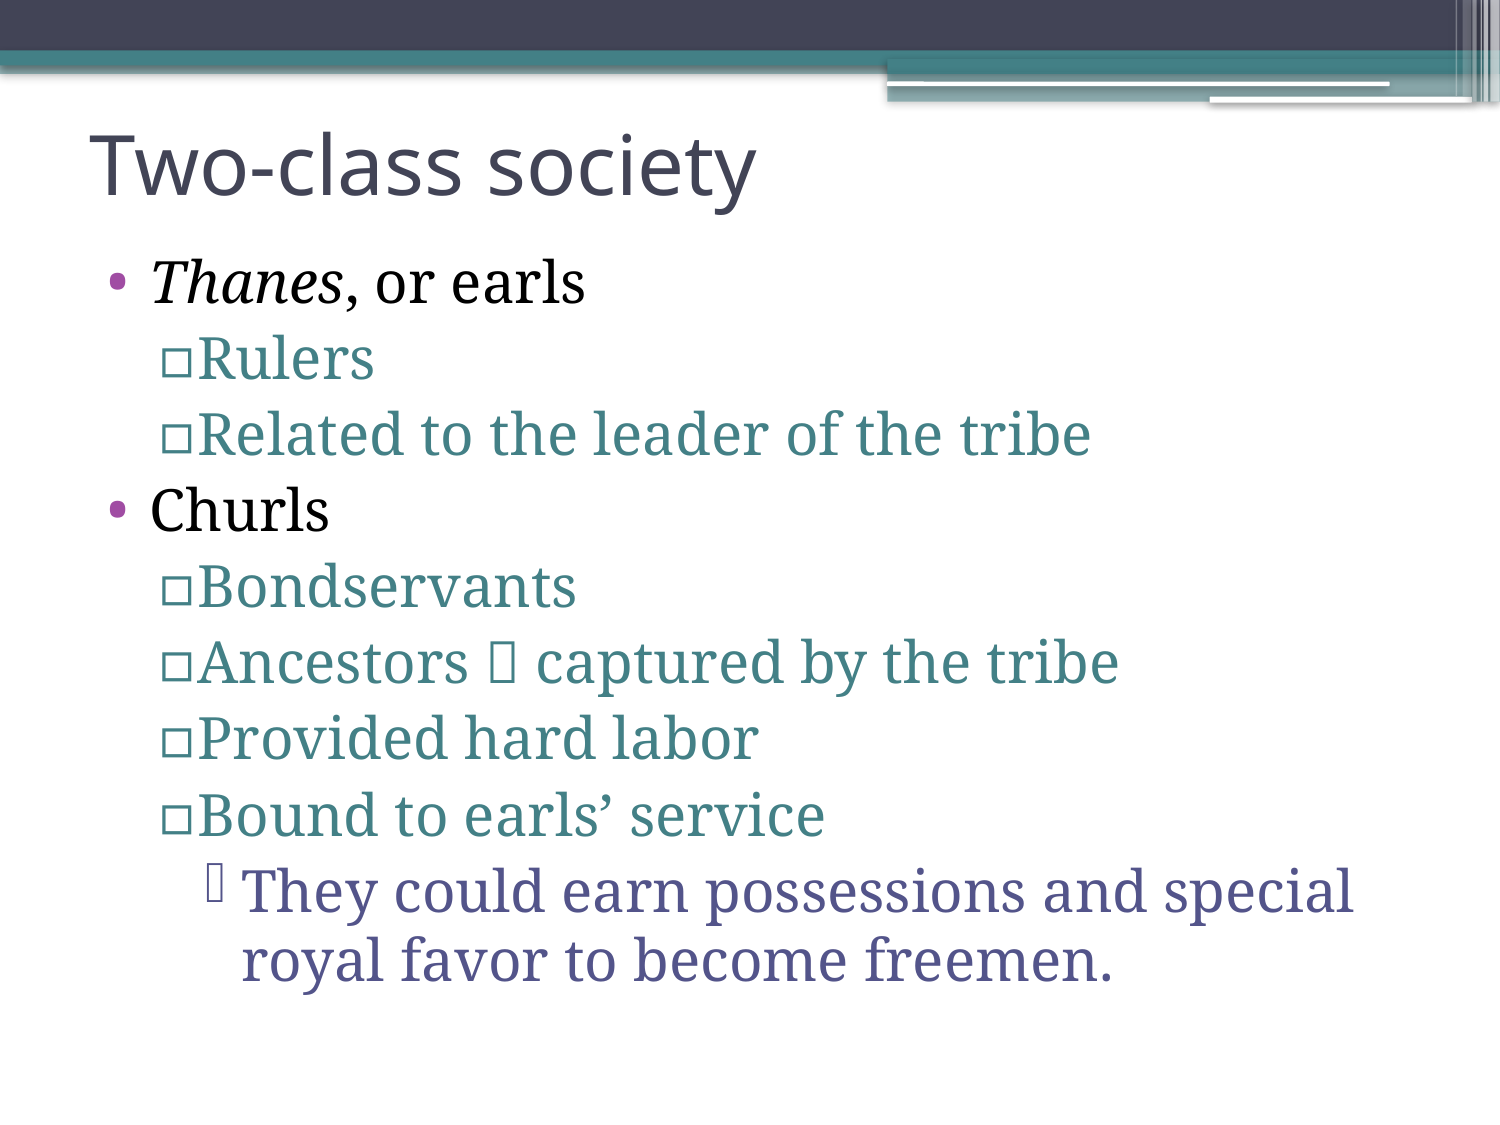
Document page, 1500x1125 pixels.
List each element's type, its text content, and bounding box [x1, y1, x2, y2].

list Thanes, or earls Rulers Related to the leader of the tribe Churls Bondservants Ancestors  captured by the tribe Provided hard labor Bound to earls’ service They could earn possessions and special royal favor to become freemen. [75, 237, 1425, 1079]
title Two-class society [75, 75, 1425, 237]
